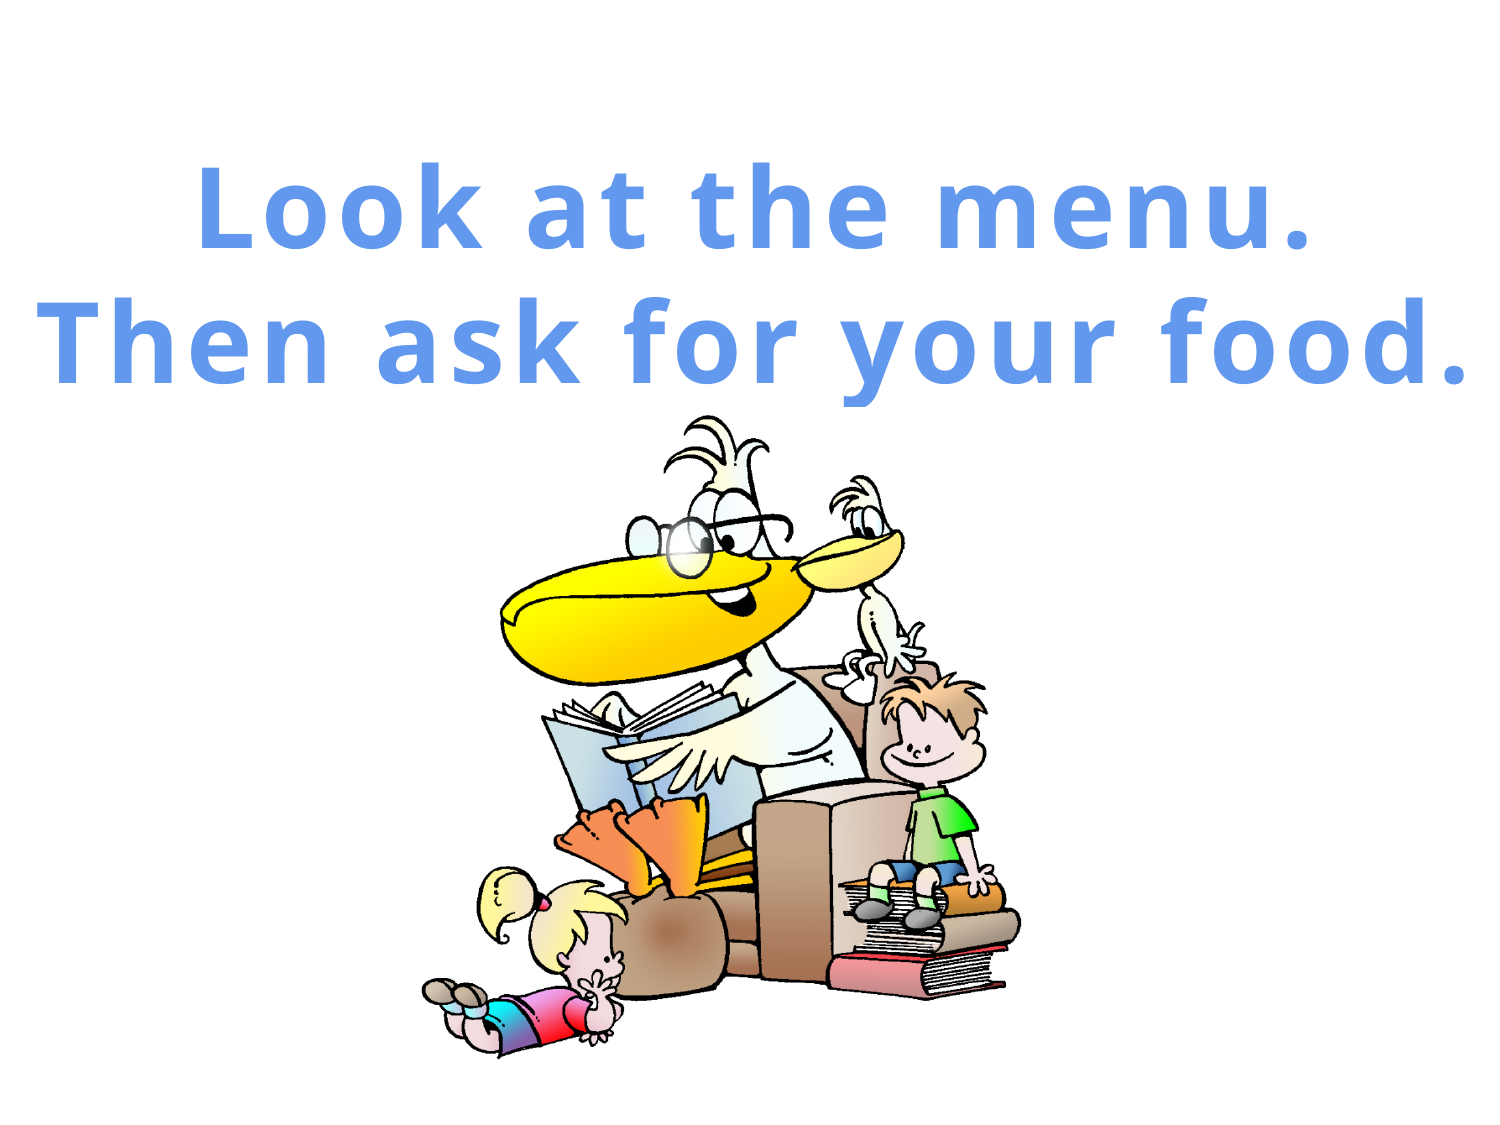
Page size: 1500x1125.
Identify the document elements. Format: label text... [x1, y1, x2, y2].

text_box Look at the menu. Then ask for your food. [20, 128, 1488, 414]
picture [409, 407, 1032, 1067]
